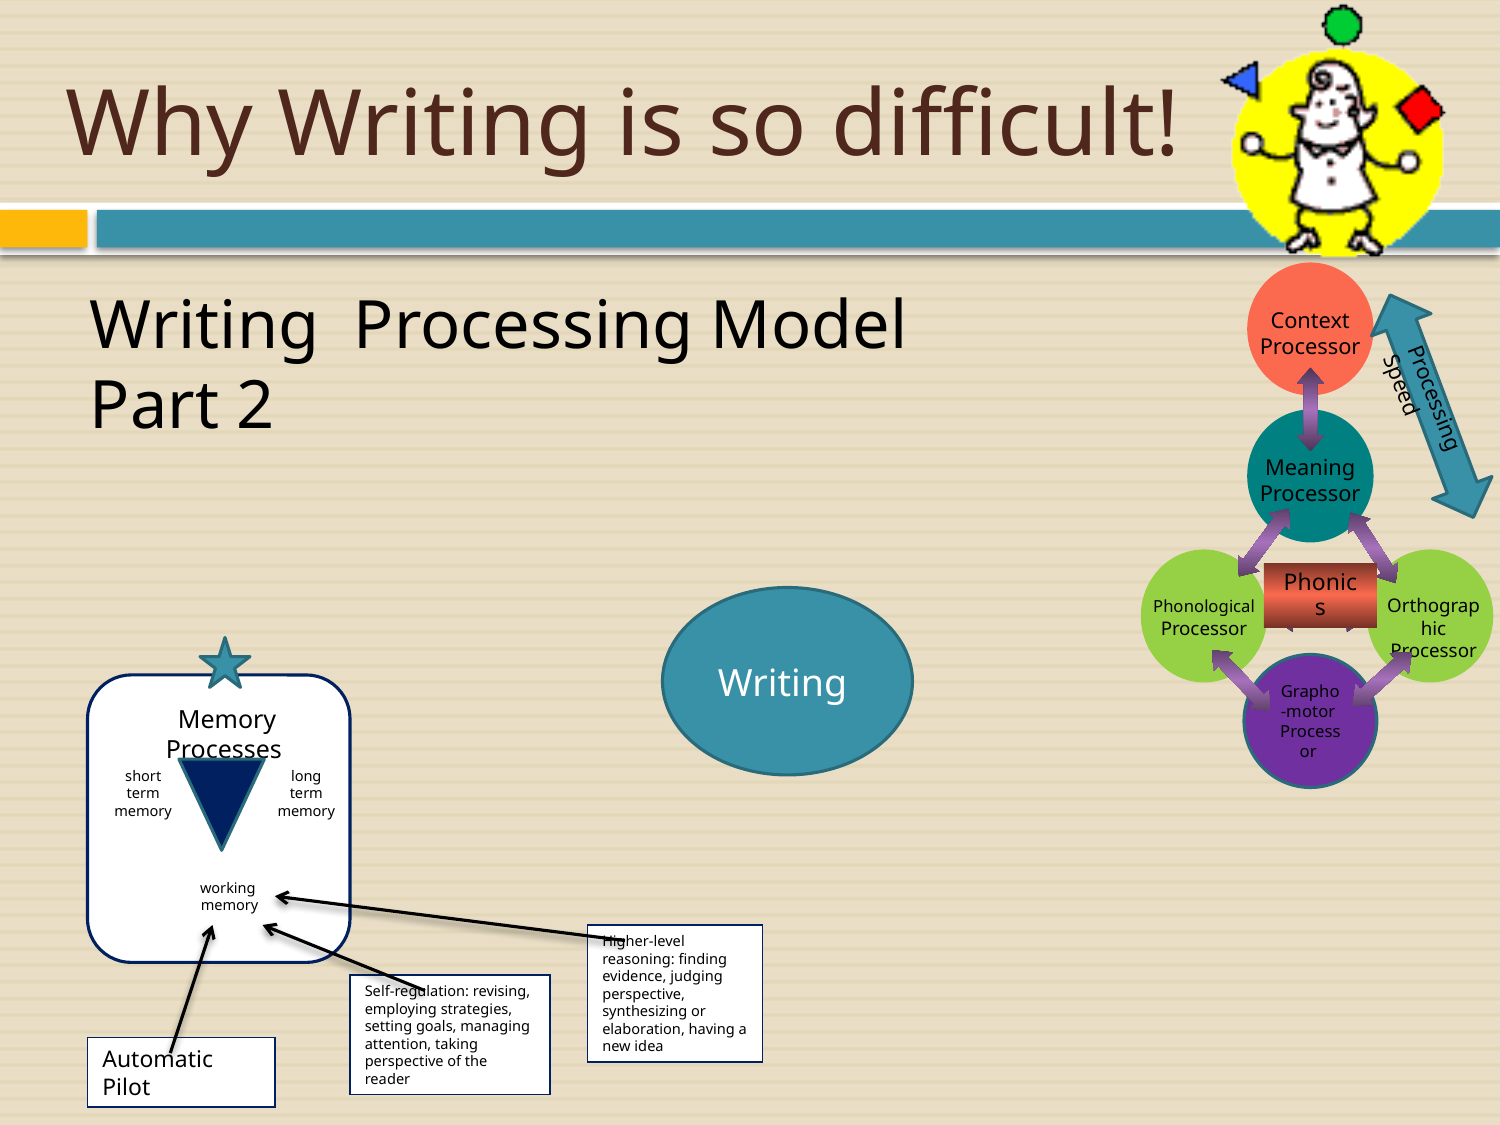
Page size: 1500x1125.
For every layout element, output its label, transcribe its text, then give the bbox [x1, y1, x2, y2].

text_box Higher-level reasoning: finding evidence, judging perspective, synthesizing or elaboration, having a new idea [587, 924, 763, 1062]
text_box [1137, 262, 1500, 788]
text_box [274, 896, 626, 941]
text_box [262, 924, 426, 991]
text_box Automatic Pilot [87, 1037, 275, 1108]
picture [1212, 0, 1457, 265]
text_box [87, 674, 351, 963]
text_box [1399, 287, 1467, 526]
text_box [198, 635, 252, 673]
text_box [169, 924, 213, 1054]
text_box Self-regulation: revising, employing strategies, setting goals, managing attention, taking perspective of the reader [350, 974, 550, 1095]
text_box Writing Processing Model Part 2 [74, 274, 1050, 450]
title Why Writing is so difficult! [49, 37, 1206, 201]
text_box Writing [660, 585, 915, 777]
